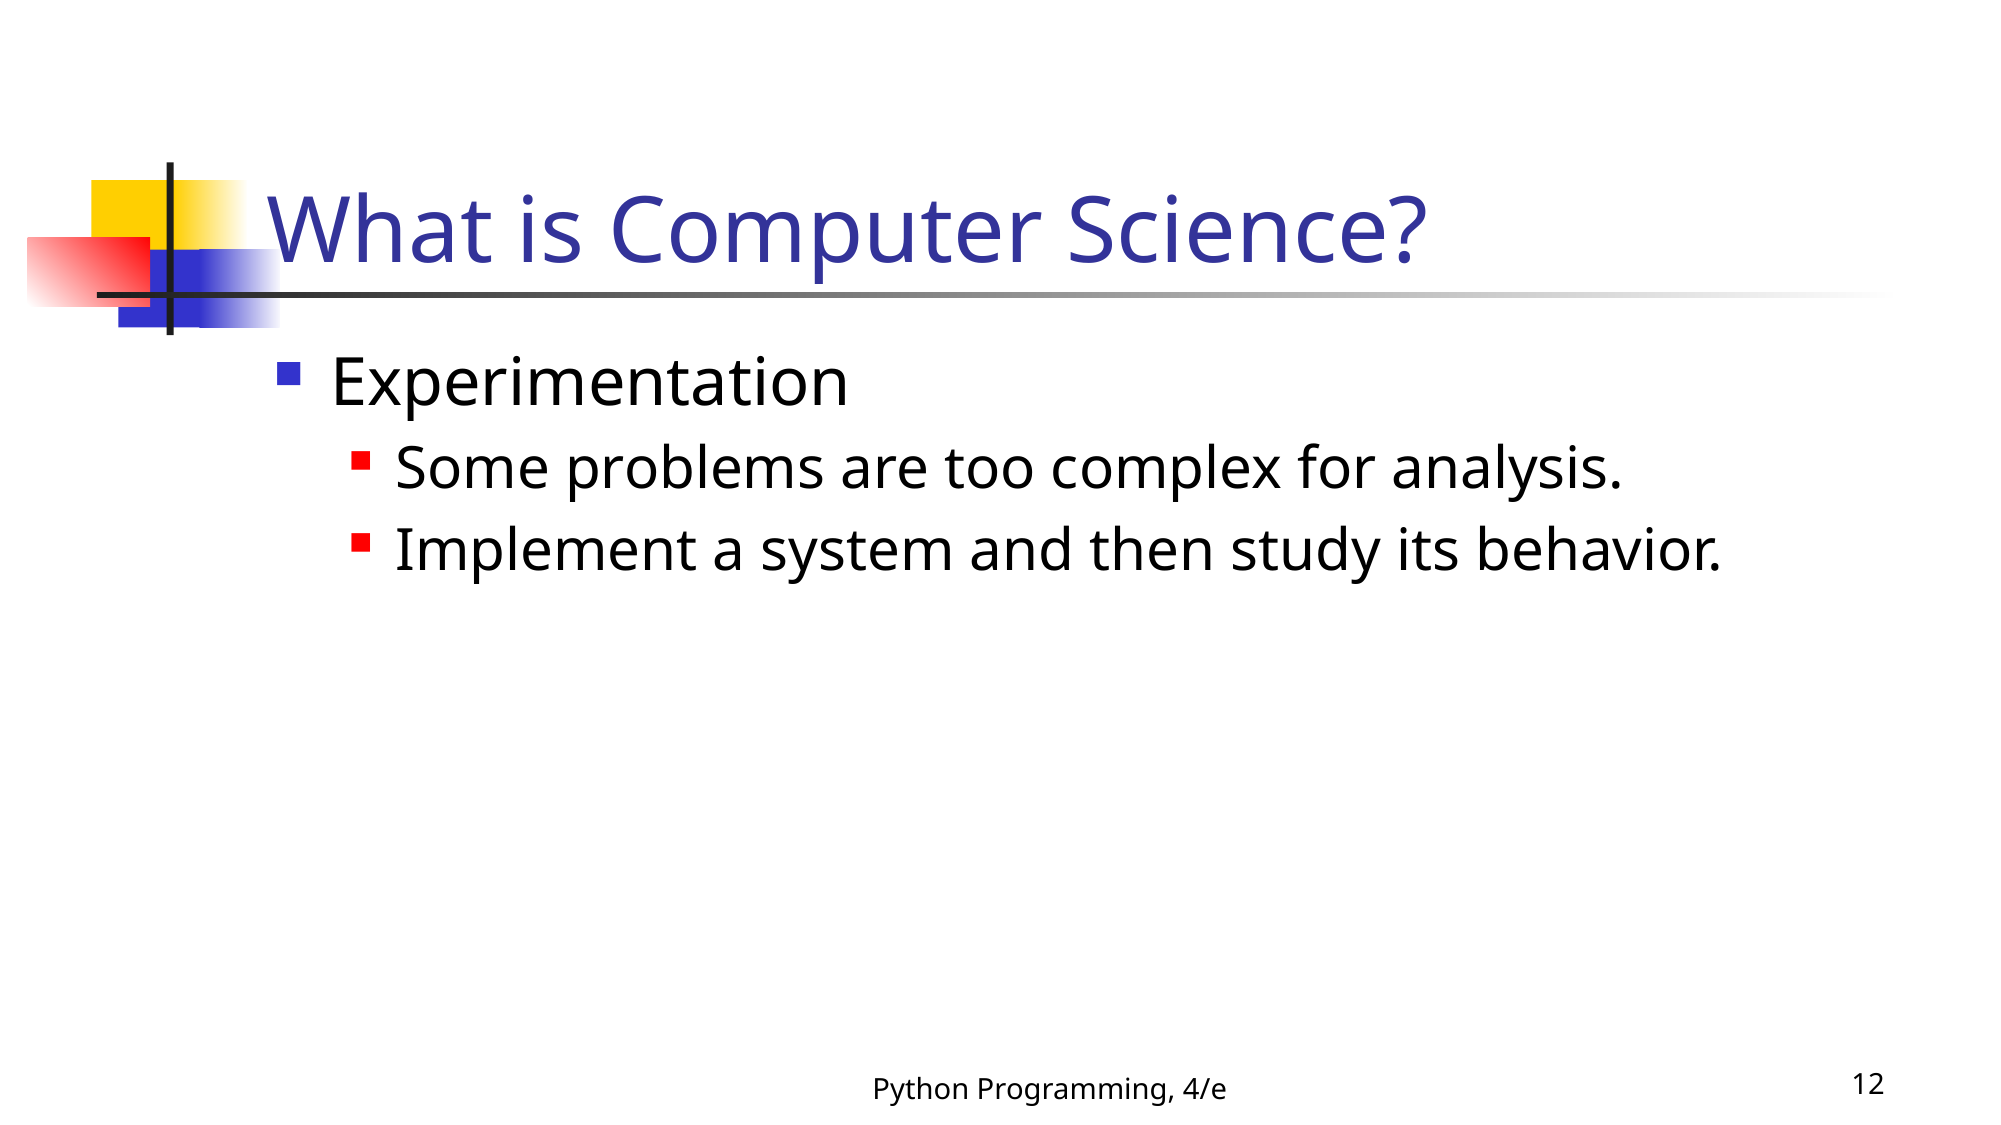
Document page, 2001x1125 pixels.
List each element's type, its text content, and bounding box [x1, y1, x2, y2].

title What is Computer Science? [251, 101, 1957, 289]
slide_number 12 [1483, 1037, 1901, 1113]
footer Python Programming, 4/e [733, 1037, 1367, 1113]
list Experimentation Some problems are too complex for analysis. Implement a system and then study its behavior. [258, 331, 1959, 1006]
